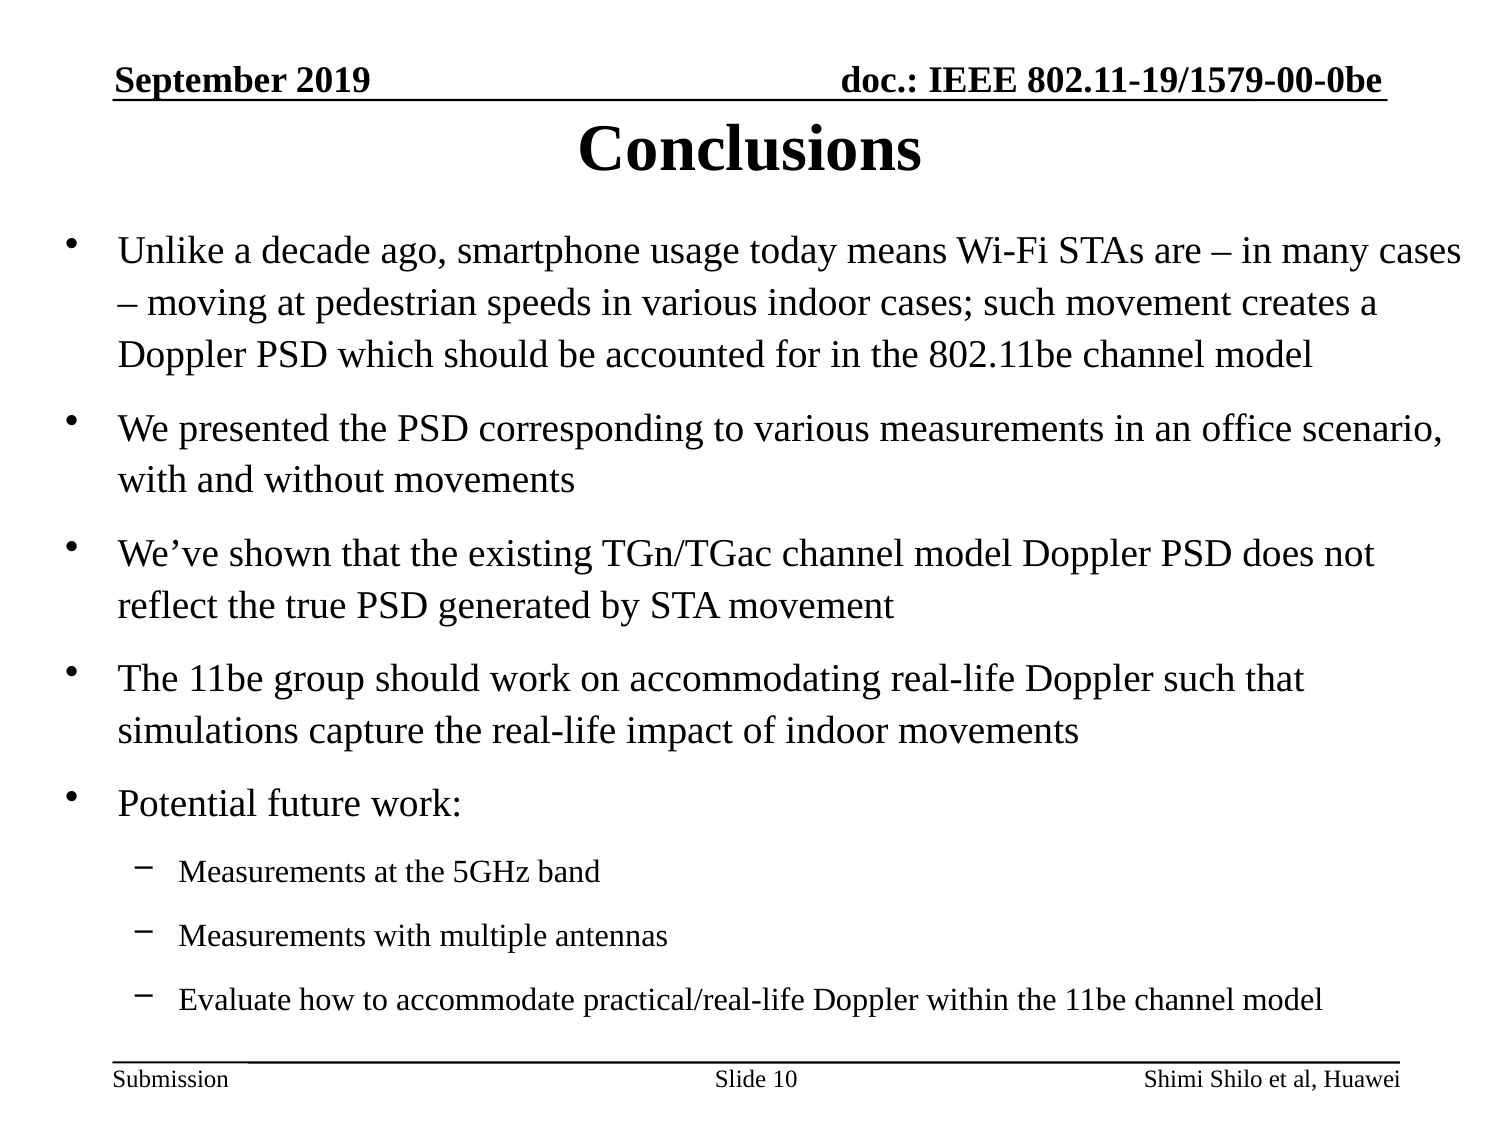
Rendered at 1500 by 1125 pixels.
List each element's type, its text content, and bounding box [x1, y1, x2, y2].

slide_number Slide 10 [712, 1063, 800, 1093]
title Conclusions [112, 99, 1388, 188]
footer Shimi Shilo et al, Huawei [1140, 1061, 1402, 1093]
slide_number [114, 54, 374, 101]
list Unlike a decade ago, smartphone usage today means Wi-Fi STAs are – in many cases – moving at pedestrian speeds in various indoor cases; such movement creates a Doppler PSD which should be accounted for in the 802.11be channel model We presented the PSD corresponding to various measurements in an office scenario, with and without movements We’ve shown that the existing TGn/TGac channel model Doppler PSD does not reflect the true PSD generated by STA movement The 11be group should work on accommodating real-life Doppler such that simulations capture the real-life impact of indoor movements Potential future work: Measurements at the 5GHz band Measurements with multiple antennas Evaluate how to accommodate practical/real-life Doppler within the 11be channel model [49, 212, 1488, 1063]
